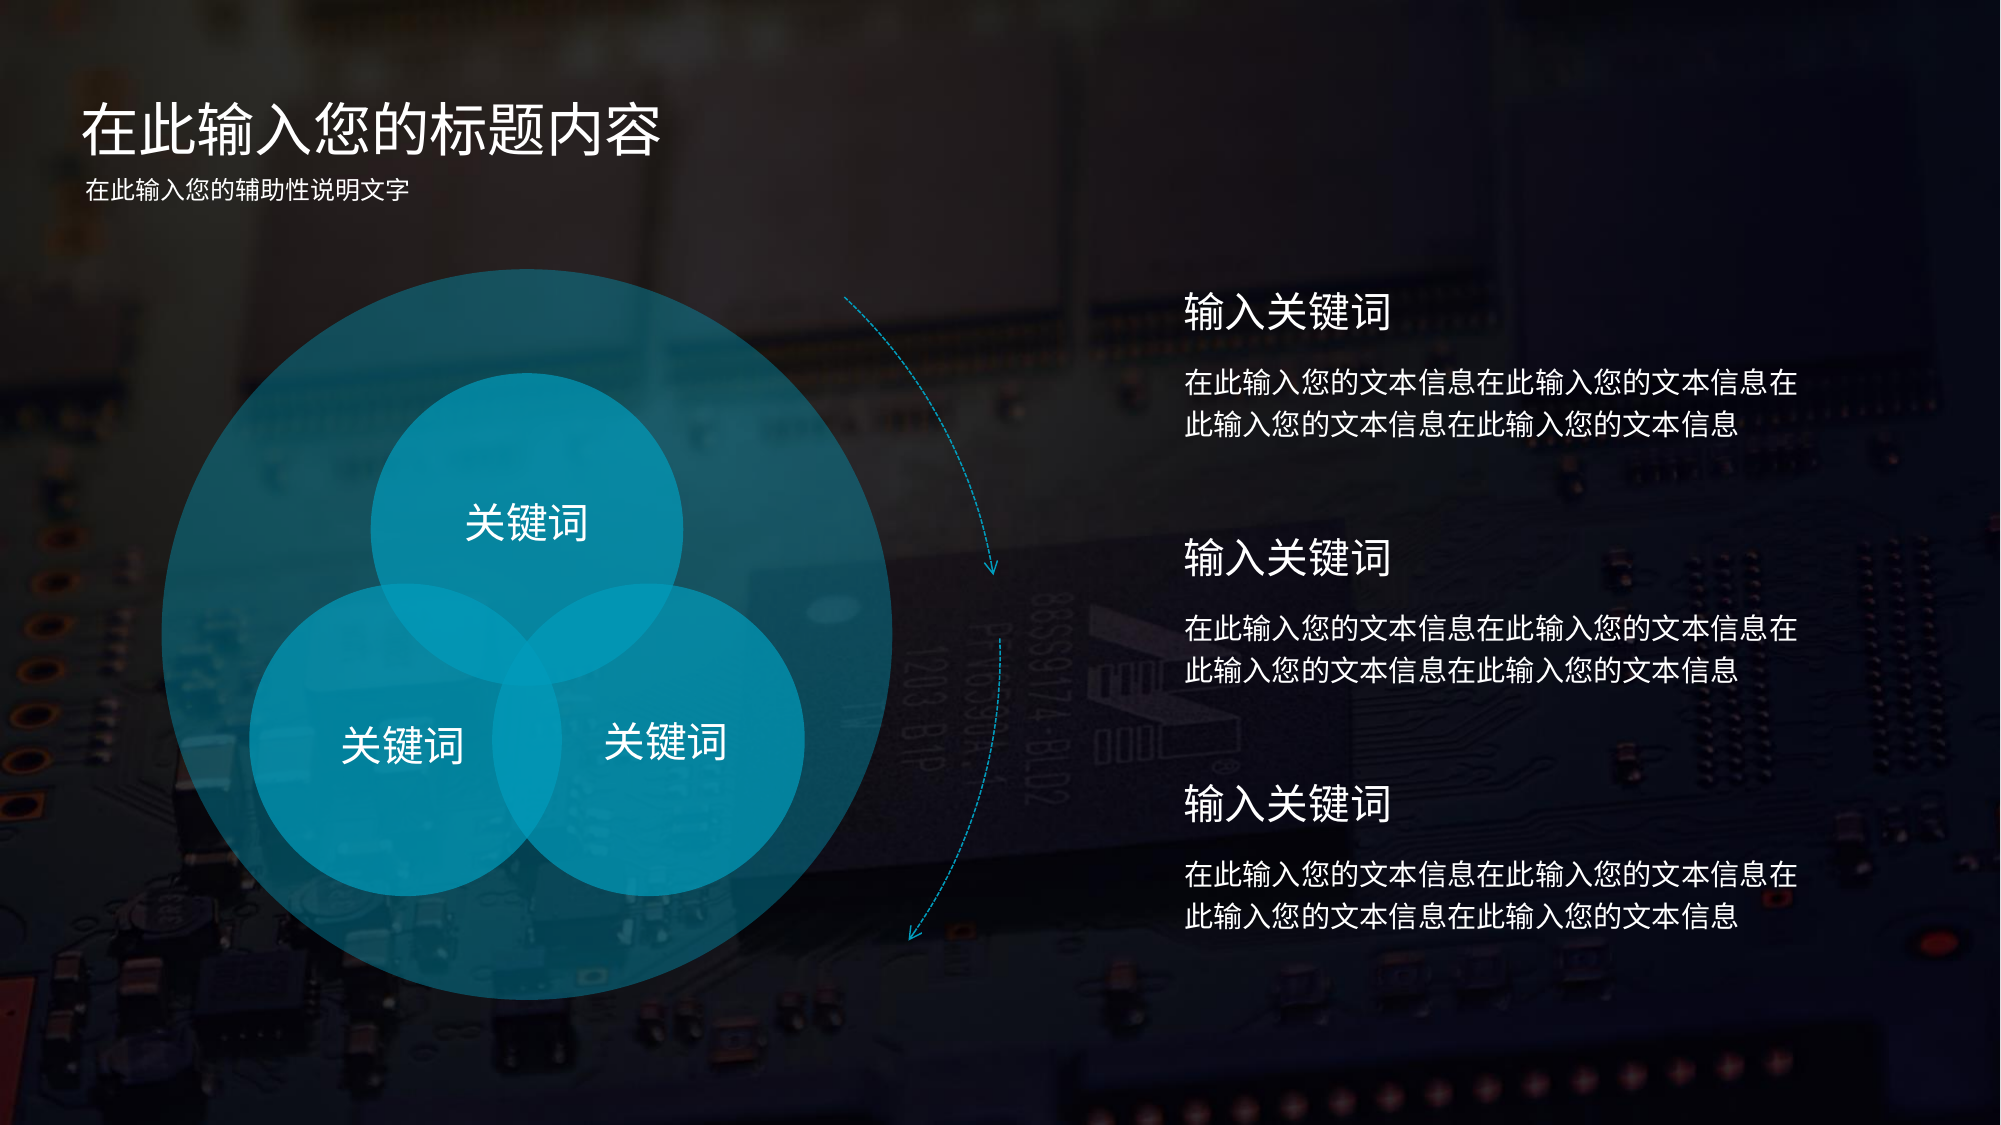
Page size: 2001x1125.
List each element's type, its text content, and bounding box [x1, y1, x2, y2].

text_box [249, 583, 492, 897]
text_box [1184, 777, 1818, 932]
text_box 在此输入您的标题内容 [65, 85, 716, 165]
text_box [1184, 531, 1818, 686]
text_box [1184, 285, 1818, 440]
text_box 在此输入您的辅助性说明文字 [85, 160, 469, 165]
picture [0, 0, 2001, 1125]
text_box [492, 583, 805, 897]
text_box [370, 373, 684, 583]
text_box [19, 165, 1000, 1125]
